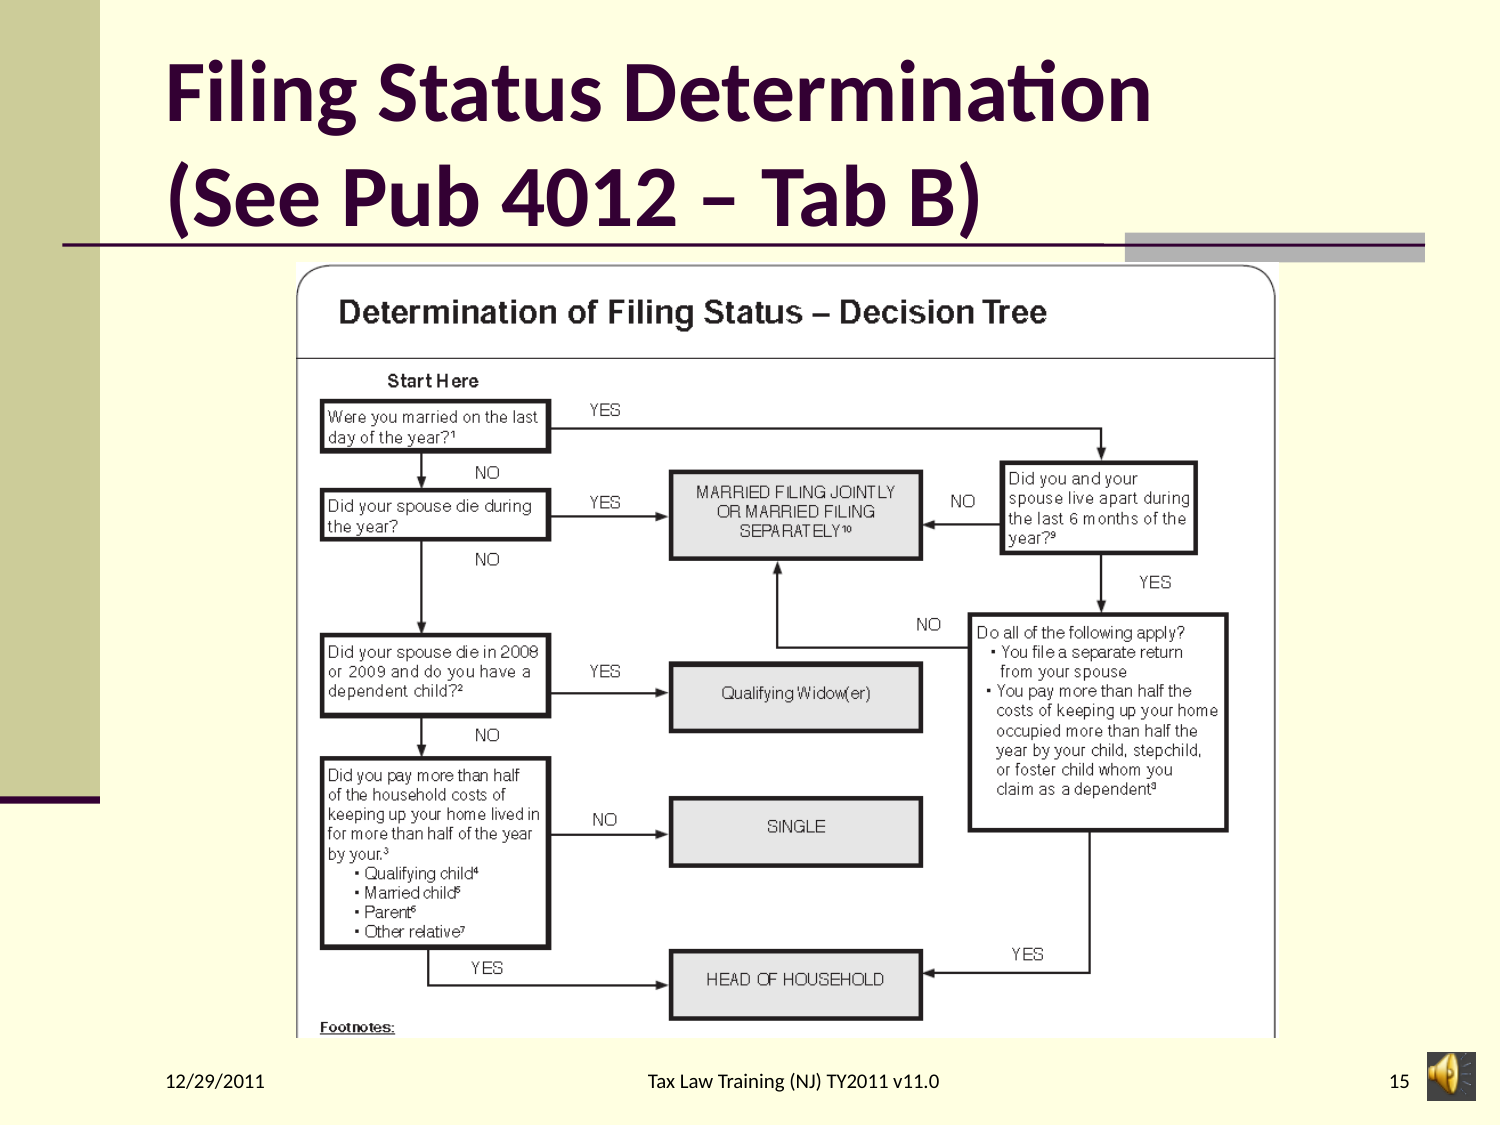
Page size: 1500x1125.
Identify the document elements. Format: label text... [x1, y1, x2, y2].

footer Tax Law Training (NJ) TY2011 v11.0 [549, 1049, 1038, 1101]
title Filing Status Determination (See Pub 4012 – Tab B) [150, 45, 1425, 234]
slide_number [149, 1050, 476, 1101]
slide_number 15 [1112, 1049, 1426, 1101]
picture [1426, 1051, 1477, 1102]
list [296, 262, 1279, 1038]
